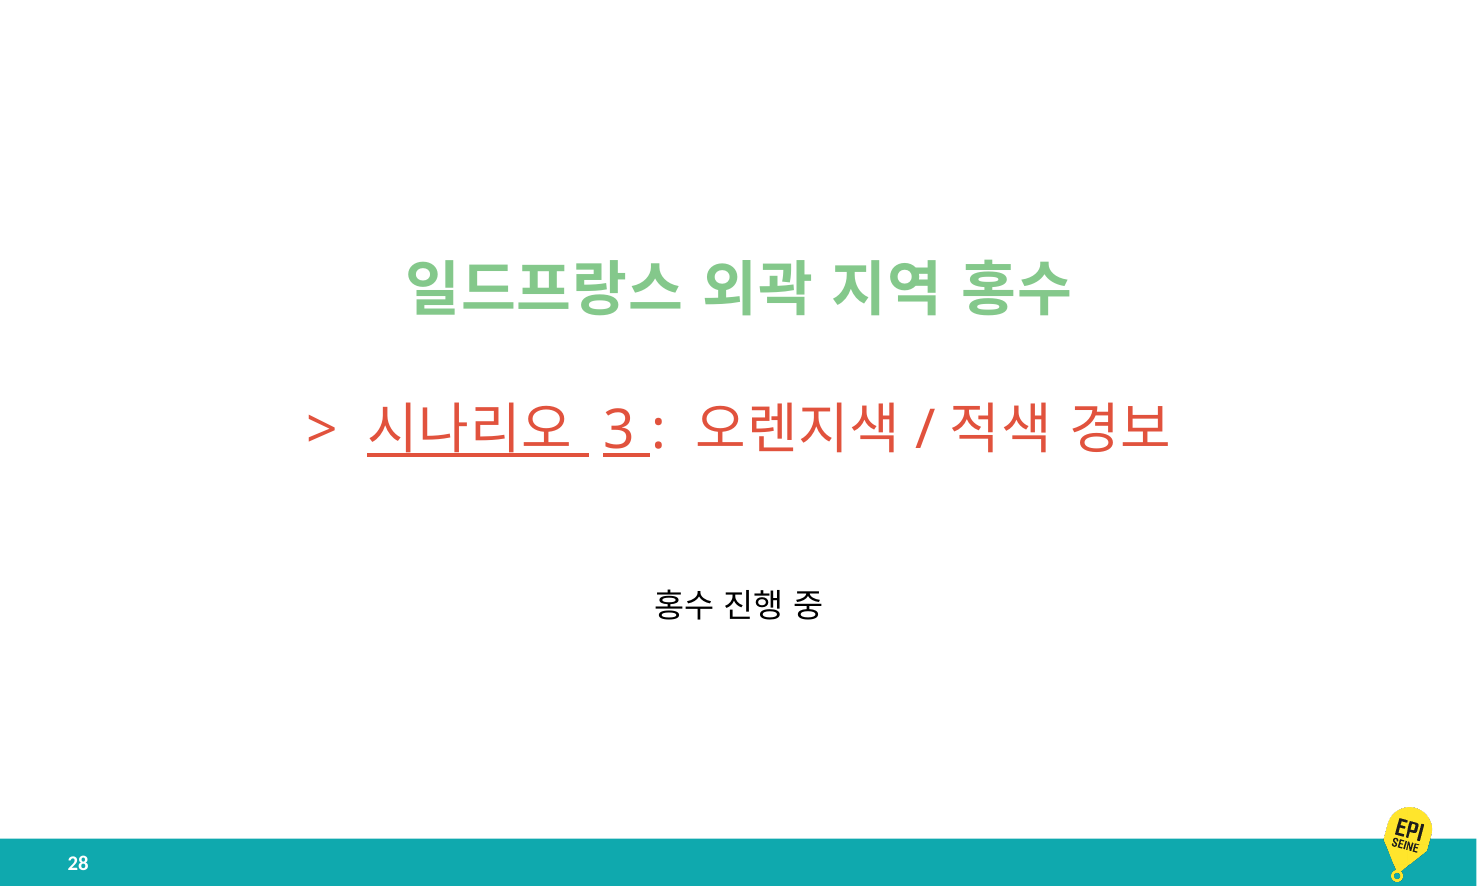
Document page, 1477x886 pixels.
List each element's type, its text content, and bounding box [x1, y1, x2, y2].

text_box 일드프랑스 외곽 지역 홍수 > 시나리오 3 : 오렌지색/적색 경보 [189, 250, 1287, 460]
picture [1381, 805, 1433, 883]
text_box 홍수 진행 중 [444, 584, 1032, 624]
